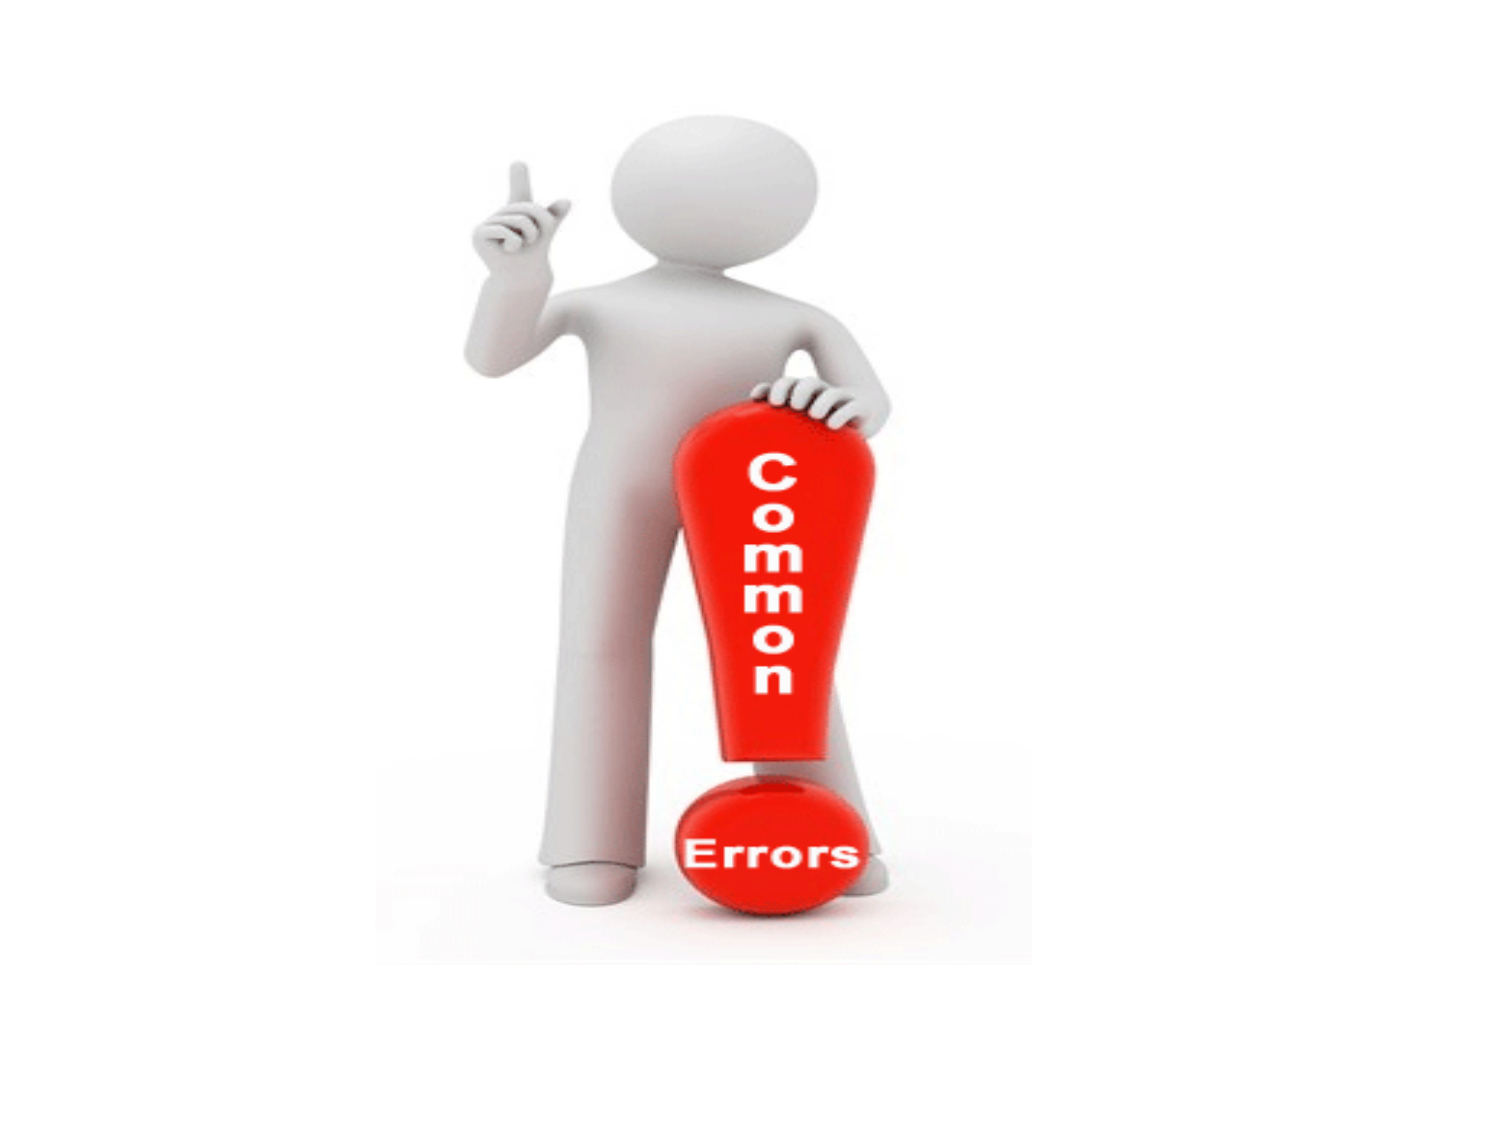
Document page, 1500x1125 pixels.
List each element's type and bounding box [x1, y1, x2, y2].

list [374, 105, 1032, 966]
